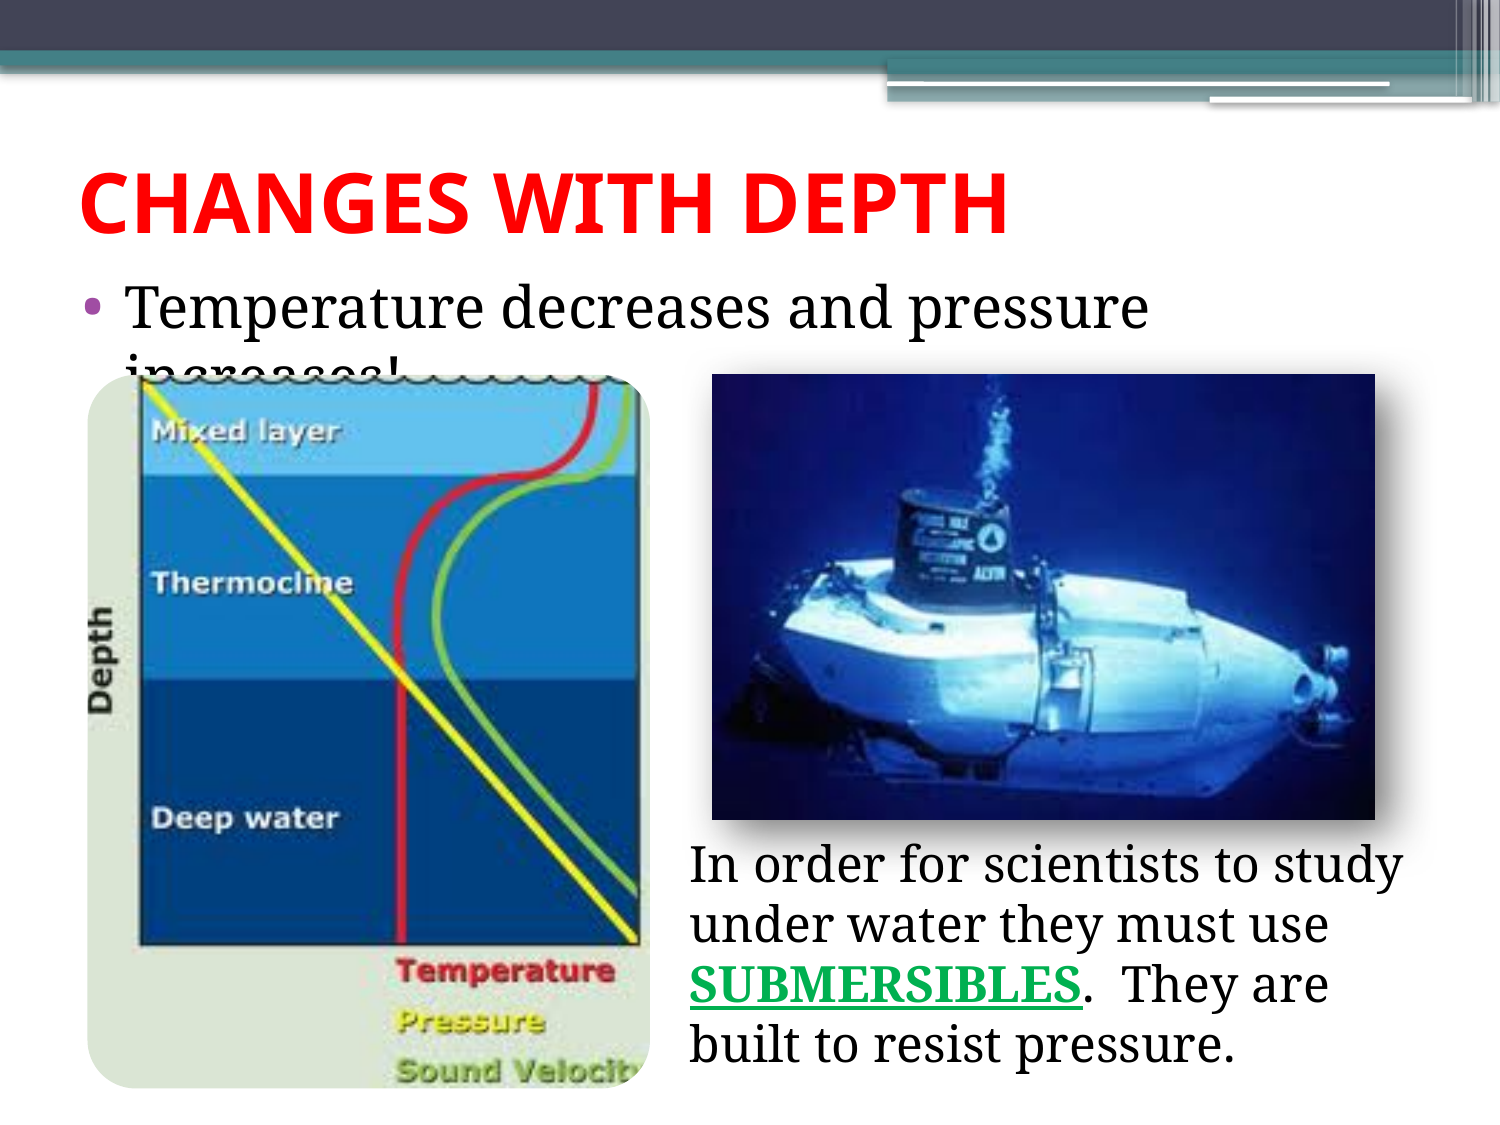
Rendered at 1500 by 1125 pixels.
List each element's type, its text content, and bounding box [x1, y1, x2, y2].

picture [87, 374, 651, 1089]
title CHANGES WITH DEPTH [62, 112, 1413, 288]
list Temperature decreases and pressure increases! [50, 262, 1400, 972]
text_box In order for scientists to study under water they must use SUBMERSIBLES. They are built to resist pressure. [675, 824, 1463, 1080]
picture [712, 374, 1376, 821]
